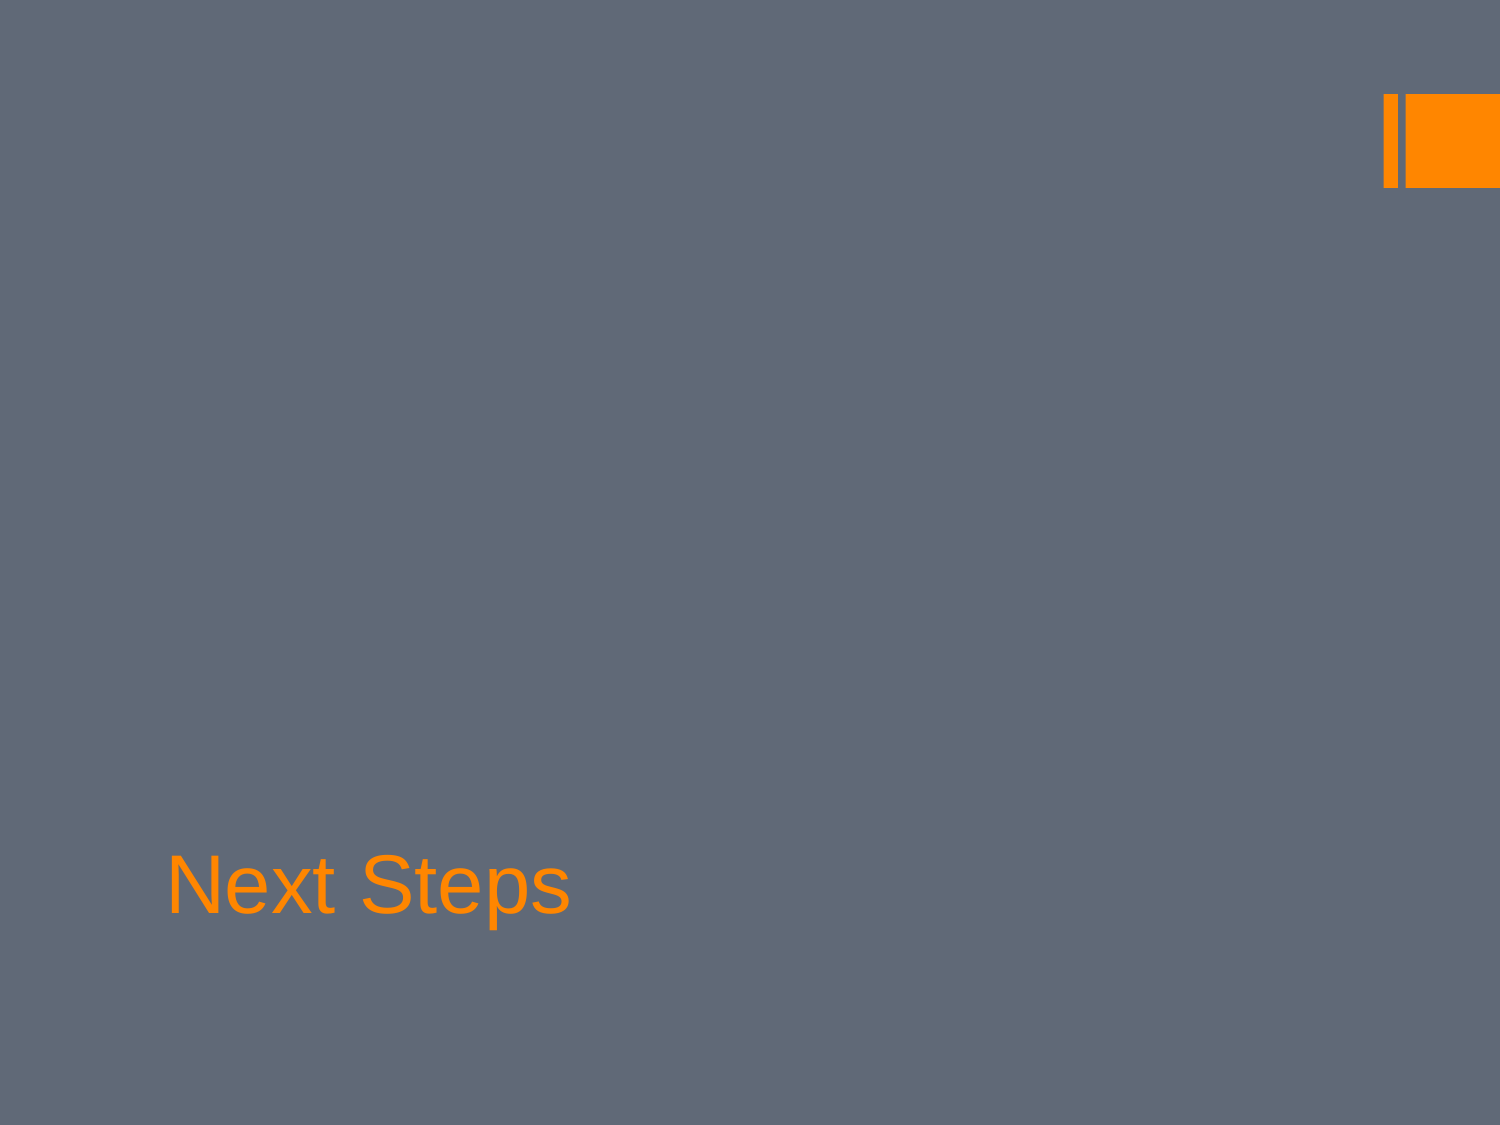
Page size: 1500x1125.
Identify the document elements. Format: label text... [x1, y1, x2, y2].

title Next Steps [150, 823, 1350, 1036]
